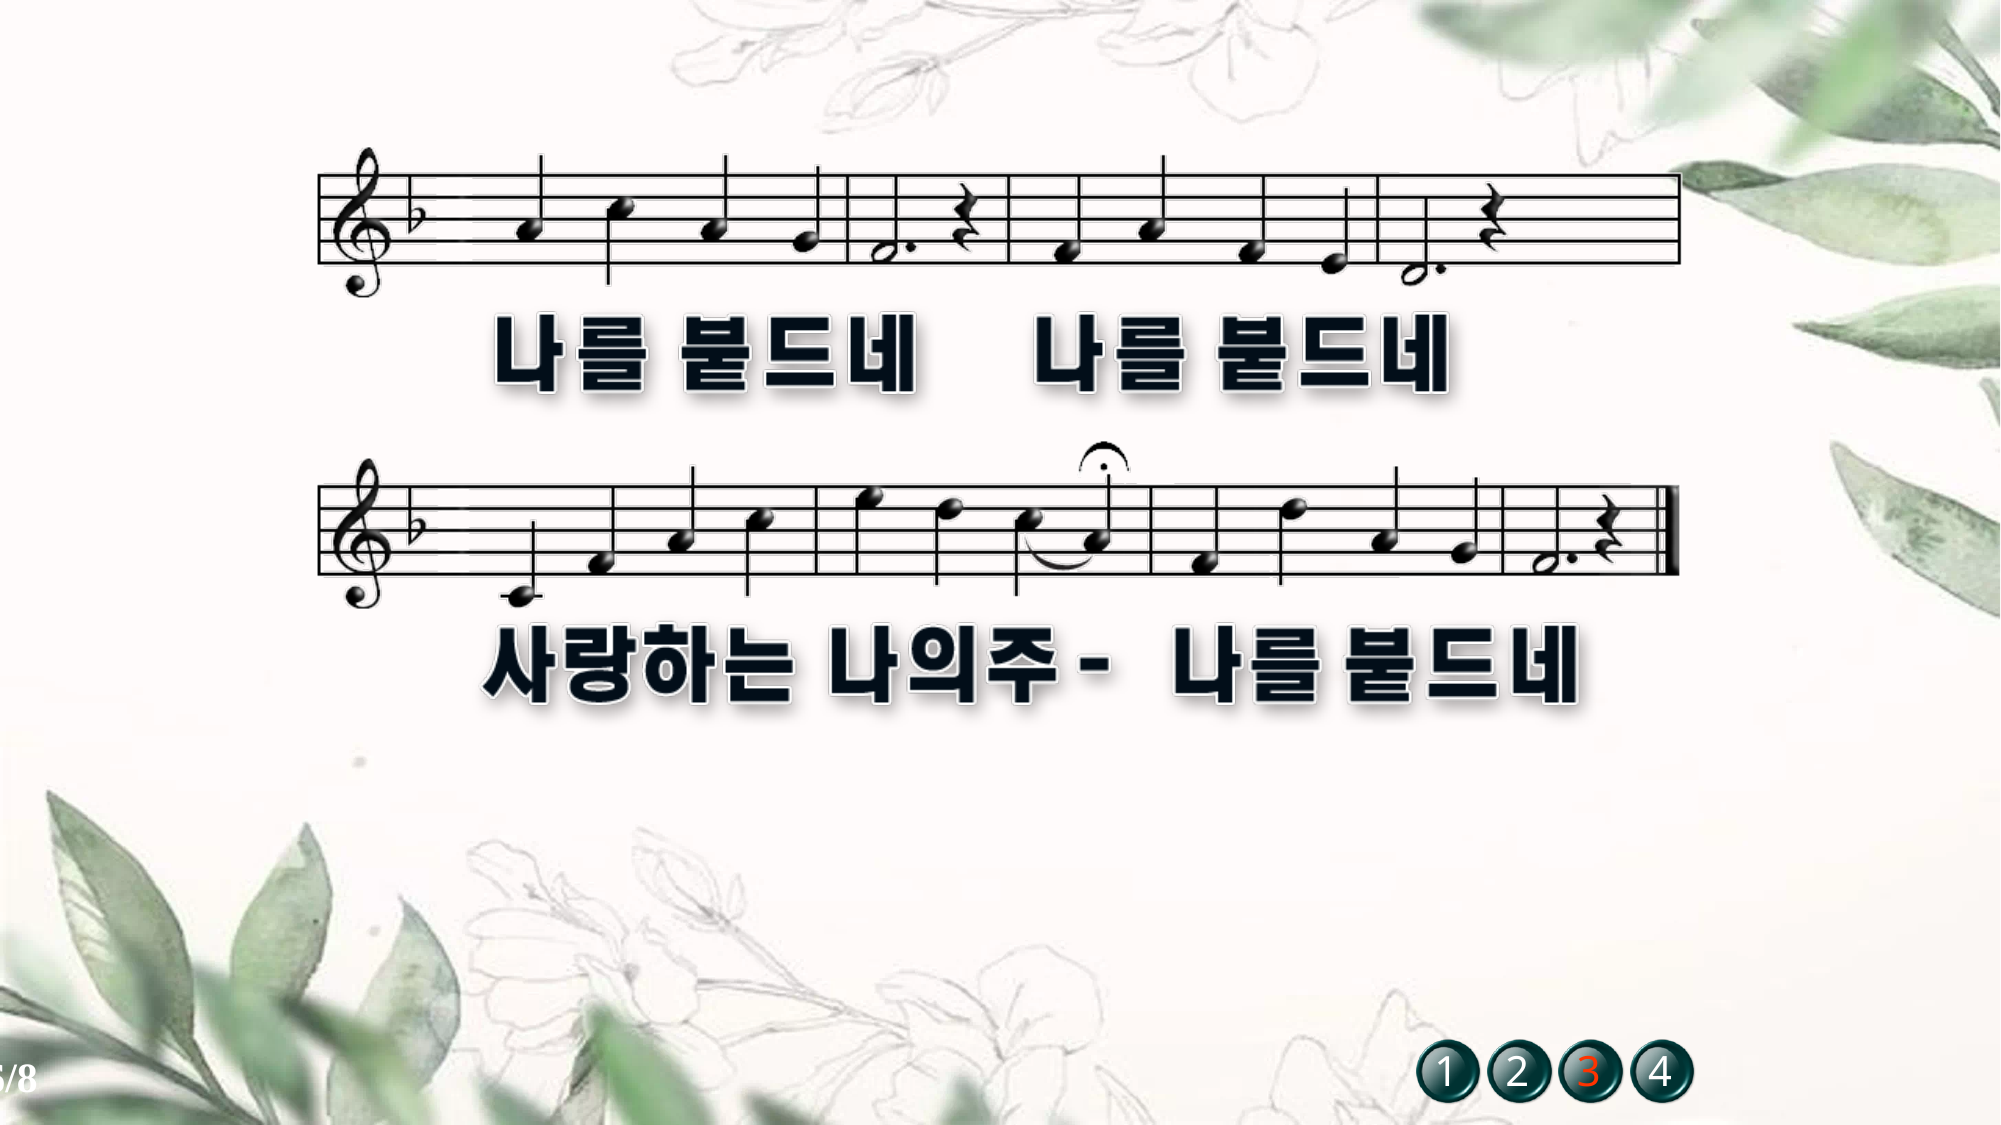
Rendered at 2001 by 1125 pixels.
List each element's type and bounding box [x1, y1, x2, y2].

text_box [1484, 1035, 1555, 1106]
text_box [1555, 1035, 1626, 1106]
text_box [1627, 1035, 1697, 1106]
text_box [1413, 1035, 1484, 1106]
picture [0, 0, 2001, 1125]
